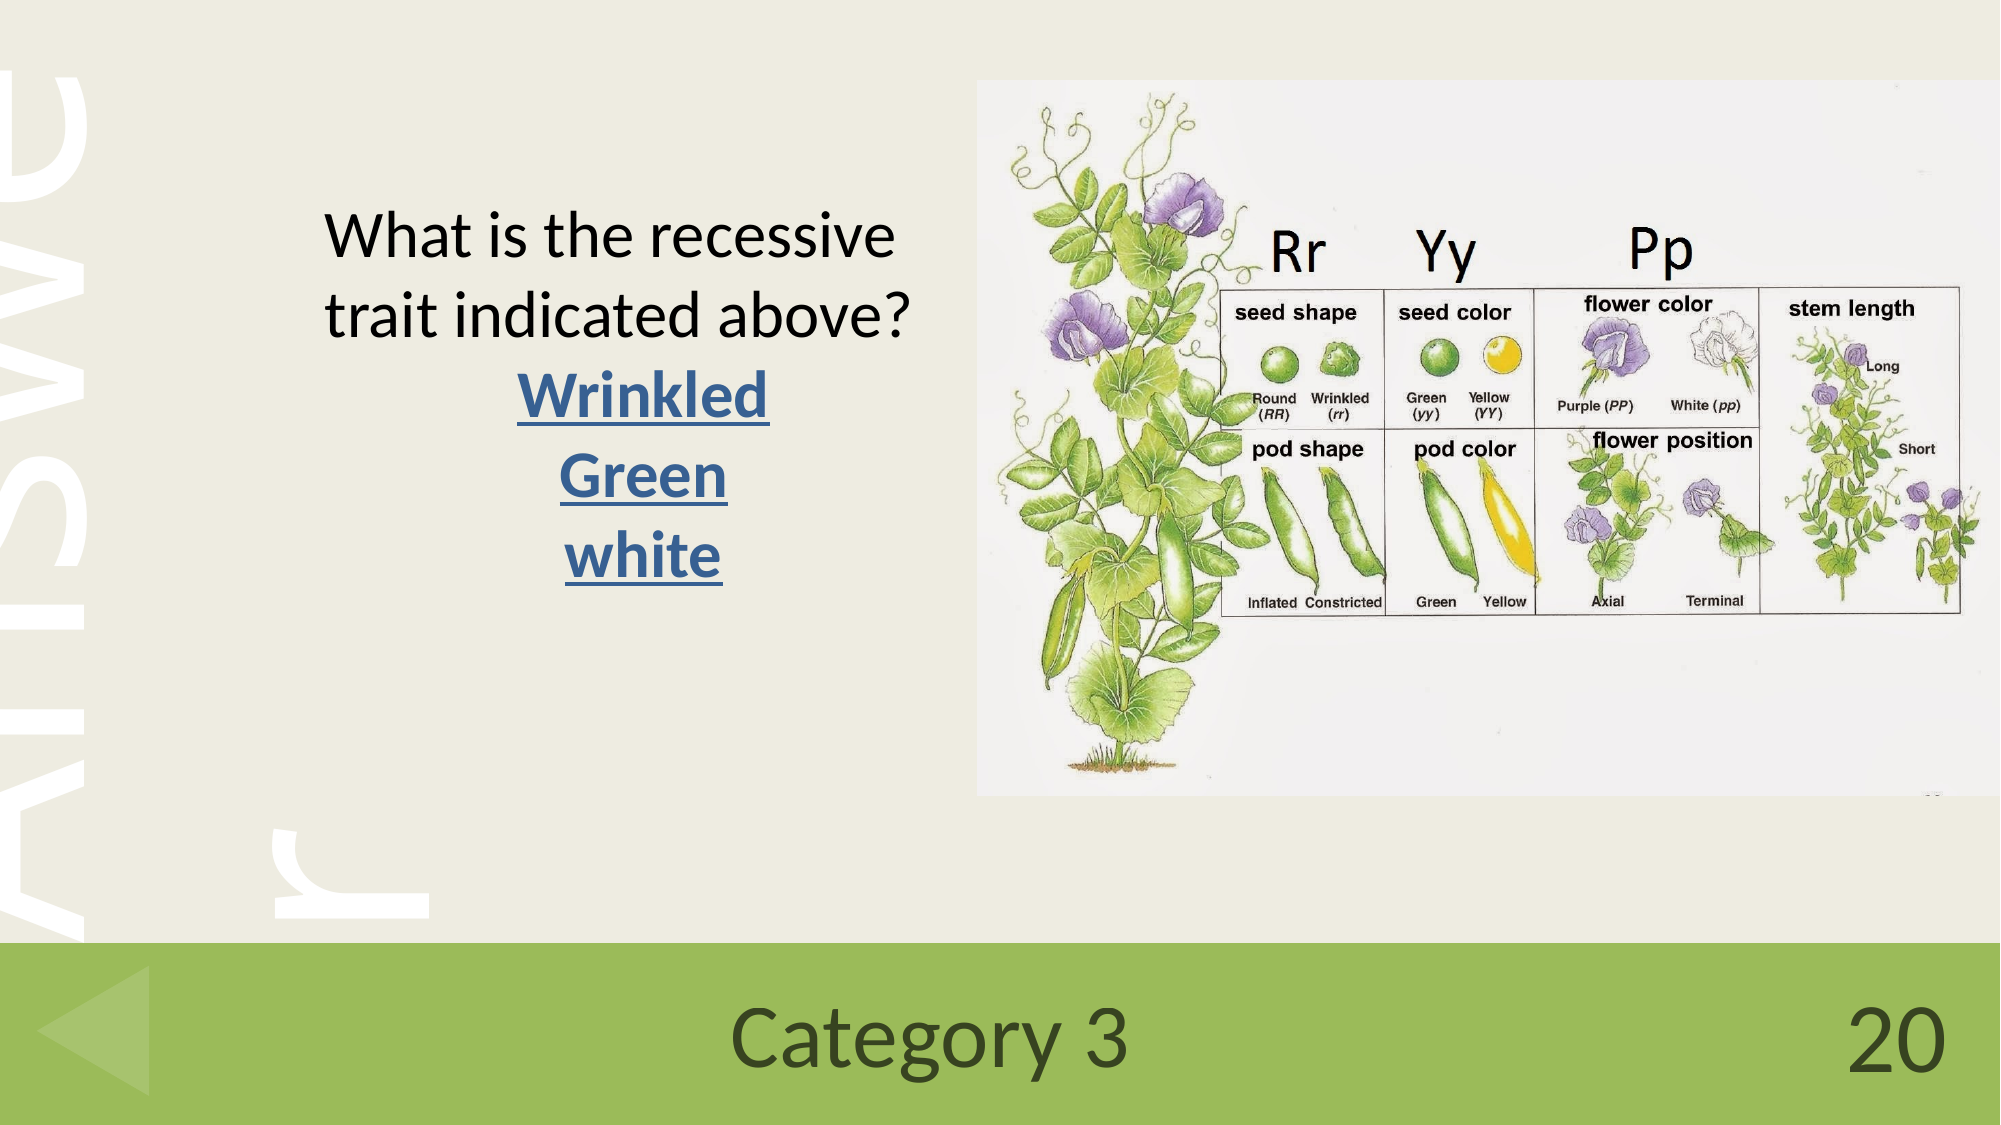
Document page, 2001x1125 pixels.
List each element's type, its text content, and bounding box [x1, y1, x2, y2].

picture [977, 80, 2000, 796]
list What is the recessive trait indicated above? Wrinkled Green white [309, 80, 976, 702]
list 20 [1831, 967, 1963, 1097]
title Category 3 [30, 937, 1831, 1125]
